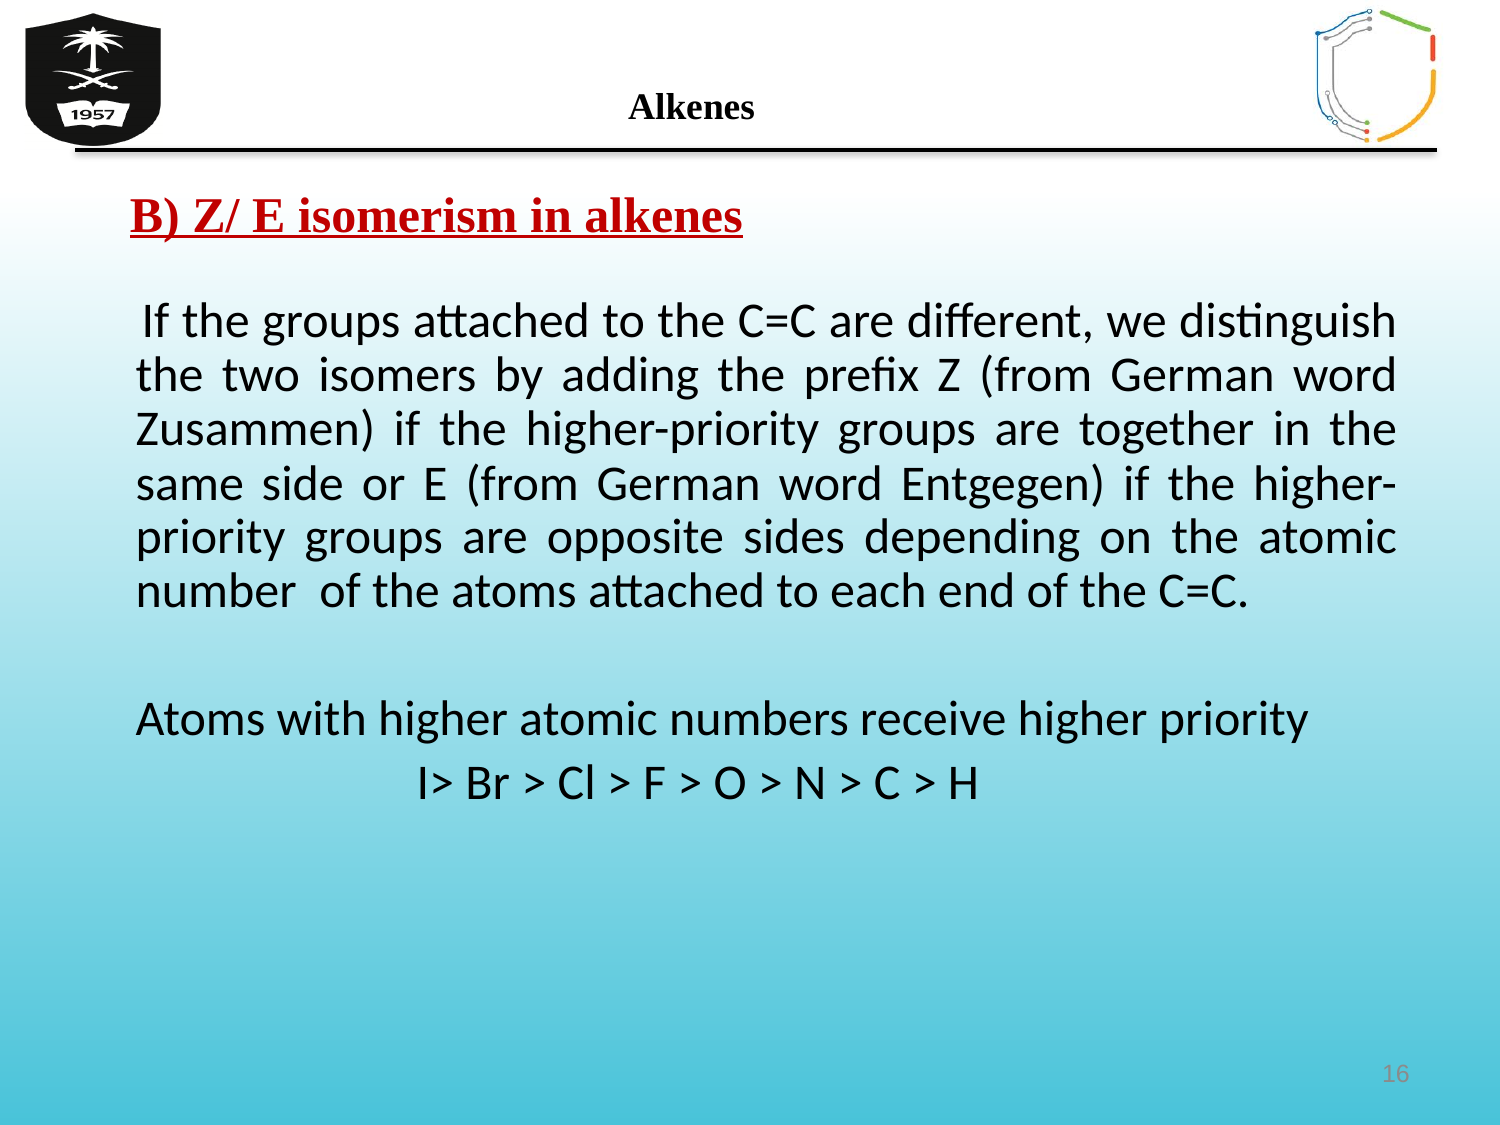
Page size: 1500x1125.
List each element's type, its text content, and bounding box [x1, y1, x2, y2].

text_box Alkenes [613, 74, 771, 135]
slide_number 16 [1074, 1042, 1425, 1103]
picture [24, 12, 163, 151]
picture [1287, 0, 1463, 165]
text_box If the groups attached to the C=C are different, we distinguish the two isomers by adding the prefix Z (from German word Zusammen) if the higher-priority groups are together in the same side or E (from German word Entgegen) if the higher-priority groups are opposite sides depending on the atomic number of the atoms attached to each end of the C=C. Atoms with higher atomic numbers receive higher priority I> Br > Cl > F > O > N > C > H [64, 287, 1413, 588]
text_box B) Z/ E isomerism in alkenes [115, 174, 759, 250]
